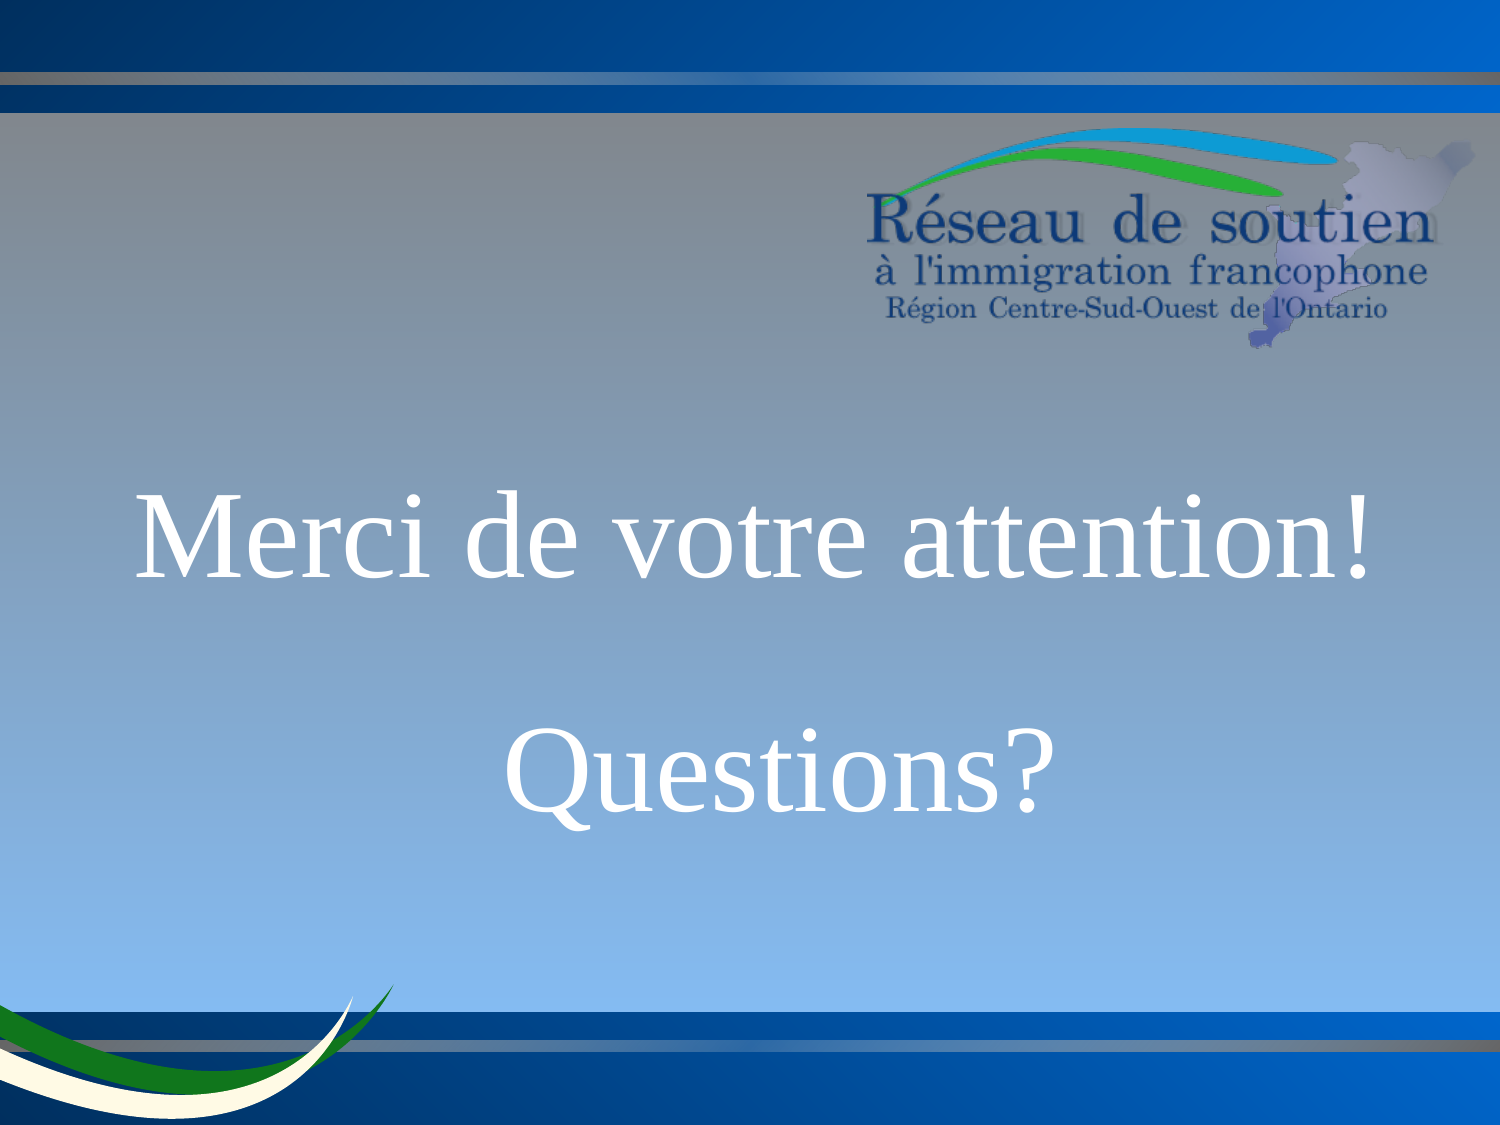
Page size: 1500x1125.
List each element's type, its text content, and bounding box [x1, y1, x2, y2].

title Merci de votre attention! [81, 433, 1433, 622]
picture [866, 128, 1477, 350]
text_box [398, 1012, 1500, 1125]
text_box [0, 984, 394, 1125]
text_box Questions? [105, 667, 1456, 856]
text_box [0, 0, 1500, 113]
